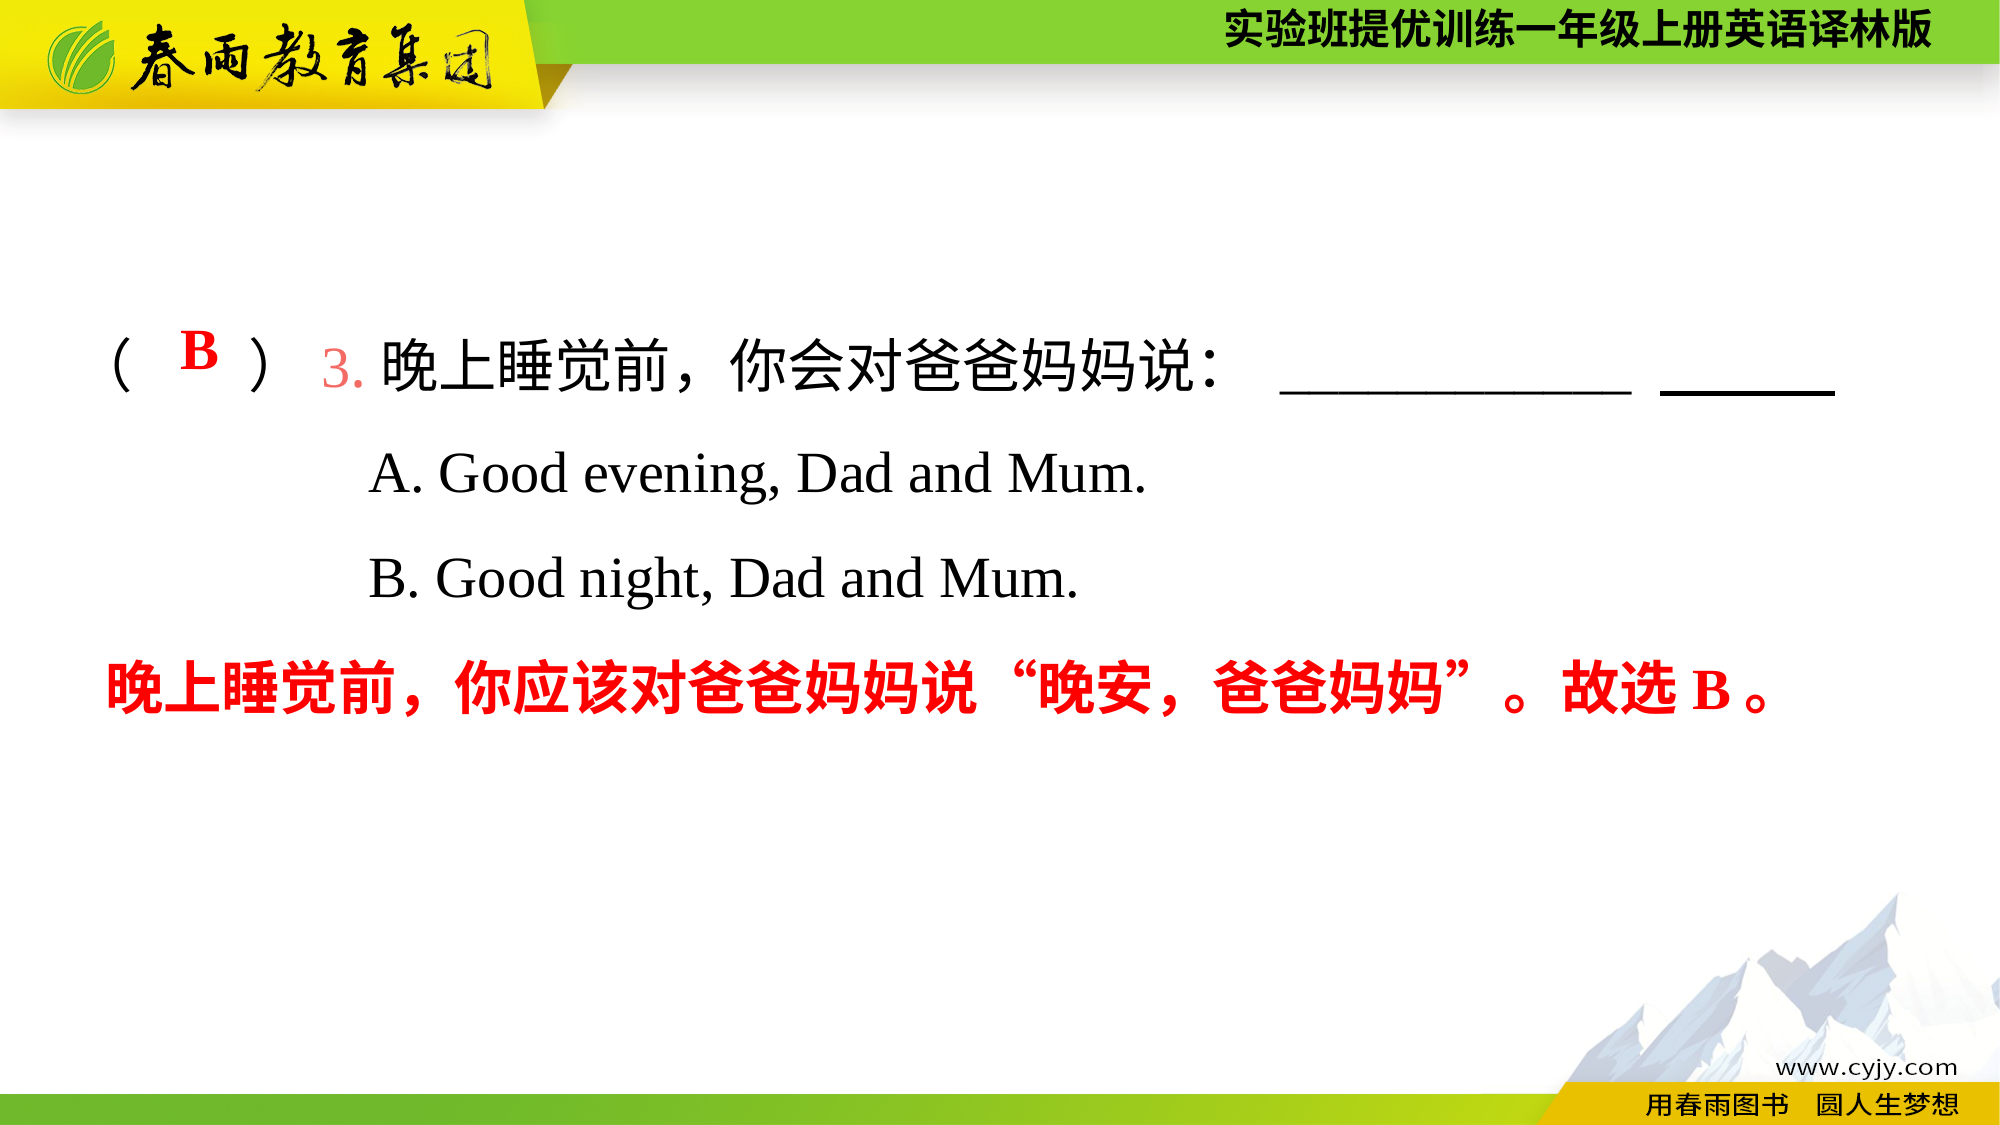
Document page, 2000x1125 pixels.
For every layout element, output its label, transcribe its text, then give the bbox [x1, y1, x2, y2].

text_box B [166, 303, 235, 389]
text_box 晚上睡觉前，你应该对爸爸妈妈说“晚安，爸爸妈妈”。故选B。 [90, 608, 1975, 729]
picture [0, 0, 2000, 1125]
list （ ）3.晚上睡觉前，你会对爸爸妈妈说： ____________ A. Good evening, Dad and Mum. B. Good night, Dad and Mum. [59, 286, 1944, 620]
